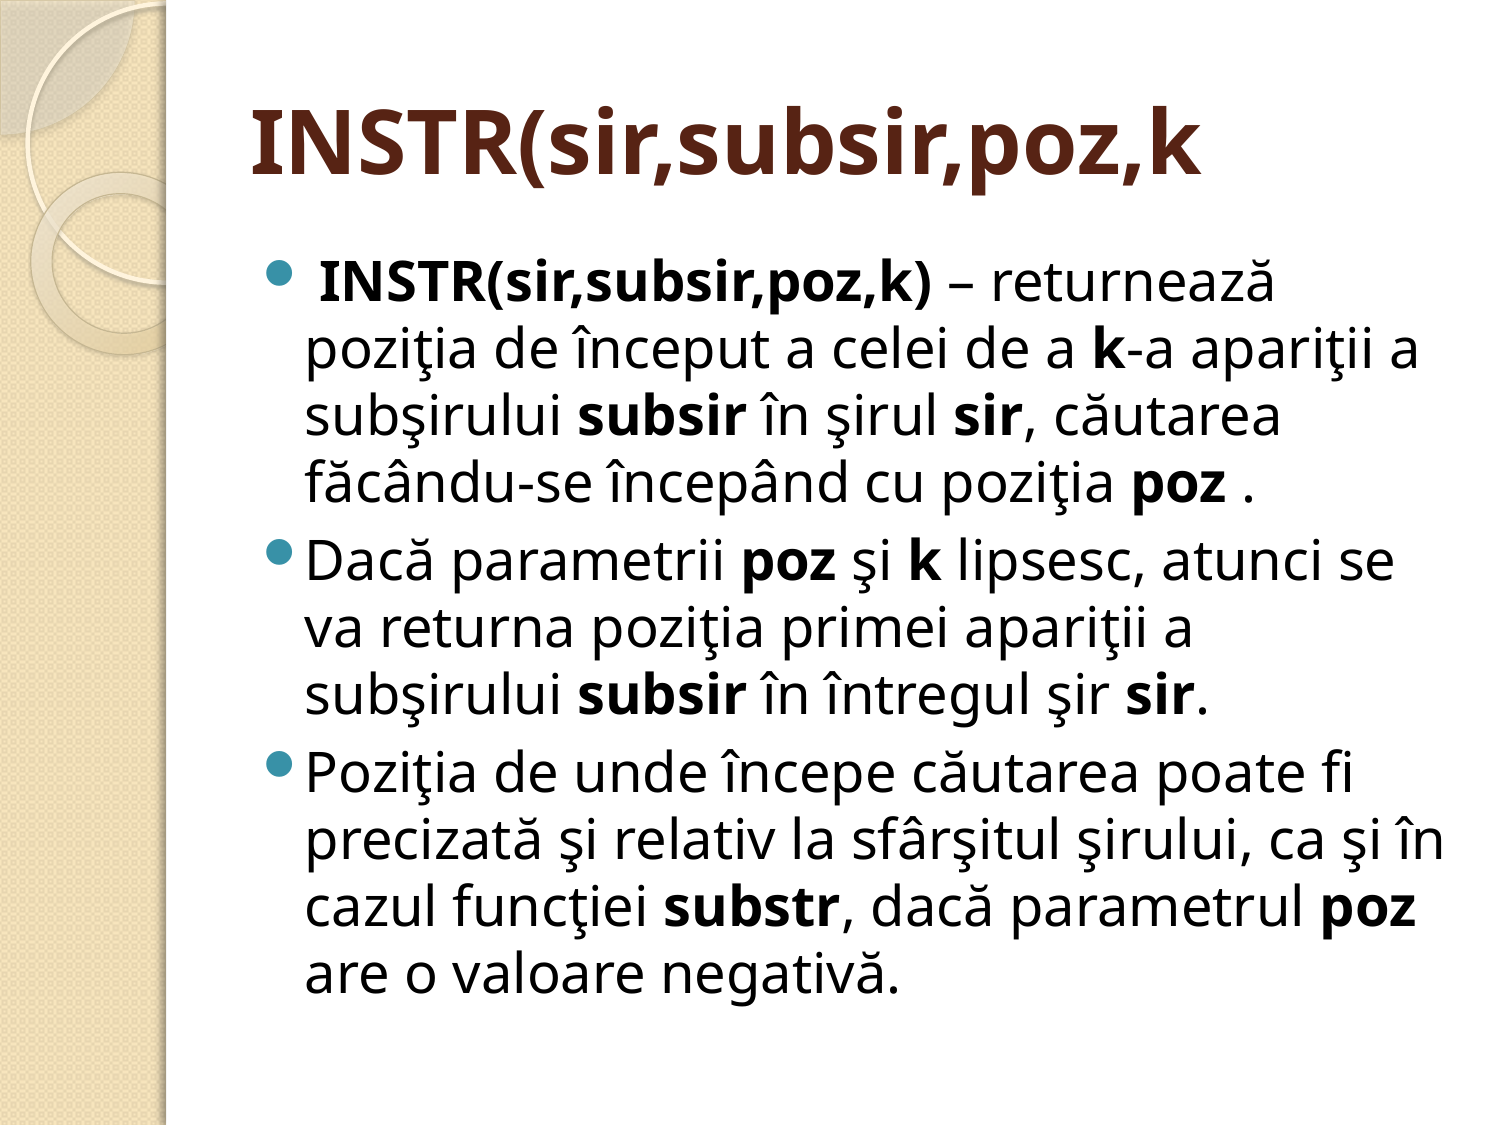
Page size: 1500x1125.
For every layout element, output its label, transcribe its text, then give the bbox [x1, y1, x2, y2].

title INSTR(sir,subsir,poz,k [235, 45, 1466, 233]
list INSTR(sir,subsir,poz,k) – returnează poziţia de început a celei de a k-a apariţii a subşirului subsir în şirul sir, căutarea făcându-se începând cu poziţia poz . Dacă parametrii poz şi k lipsesc, atunci se va returna poziţia primei apariţii a subşirului subsir în întregul şir sir. Poziţia de unde începe căutarea poate fi precizată şi relativ la sfârşitul şirului, ca şi în cazul funcţiei substr, dacă parametrul poz are o valoare negativă. [235, 237, 1466, 1025]
